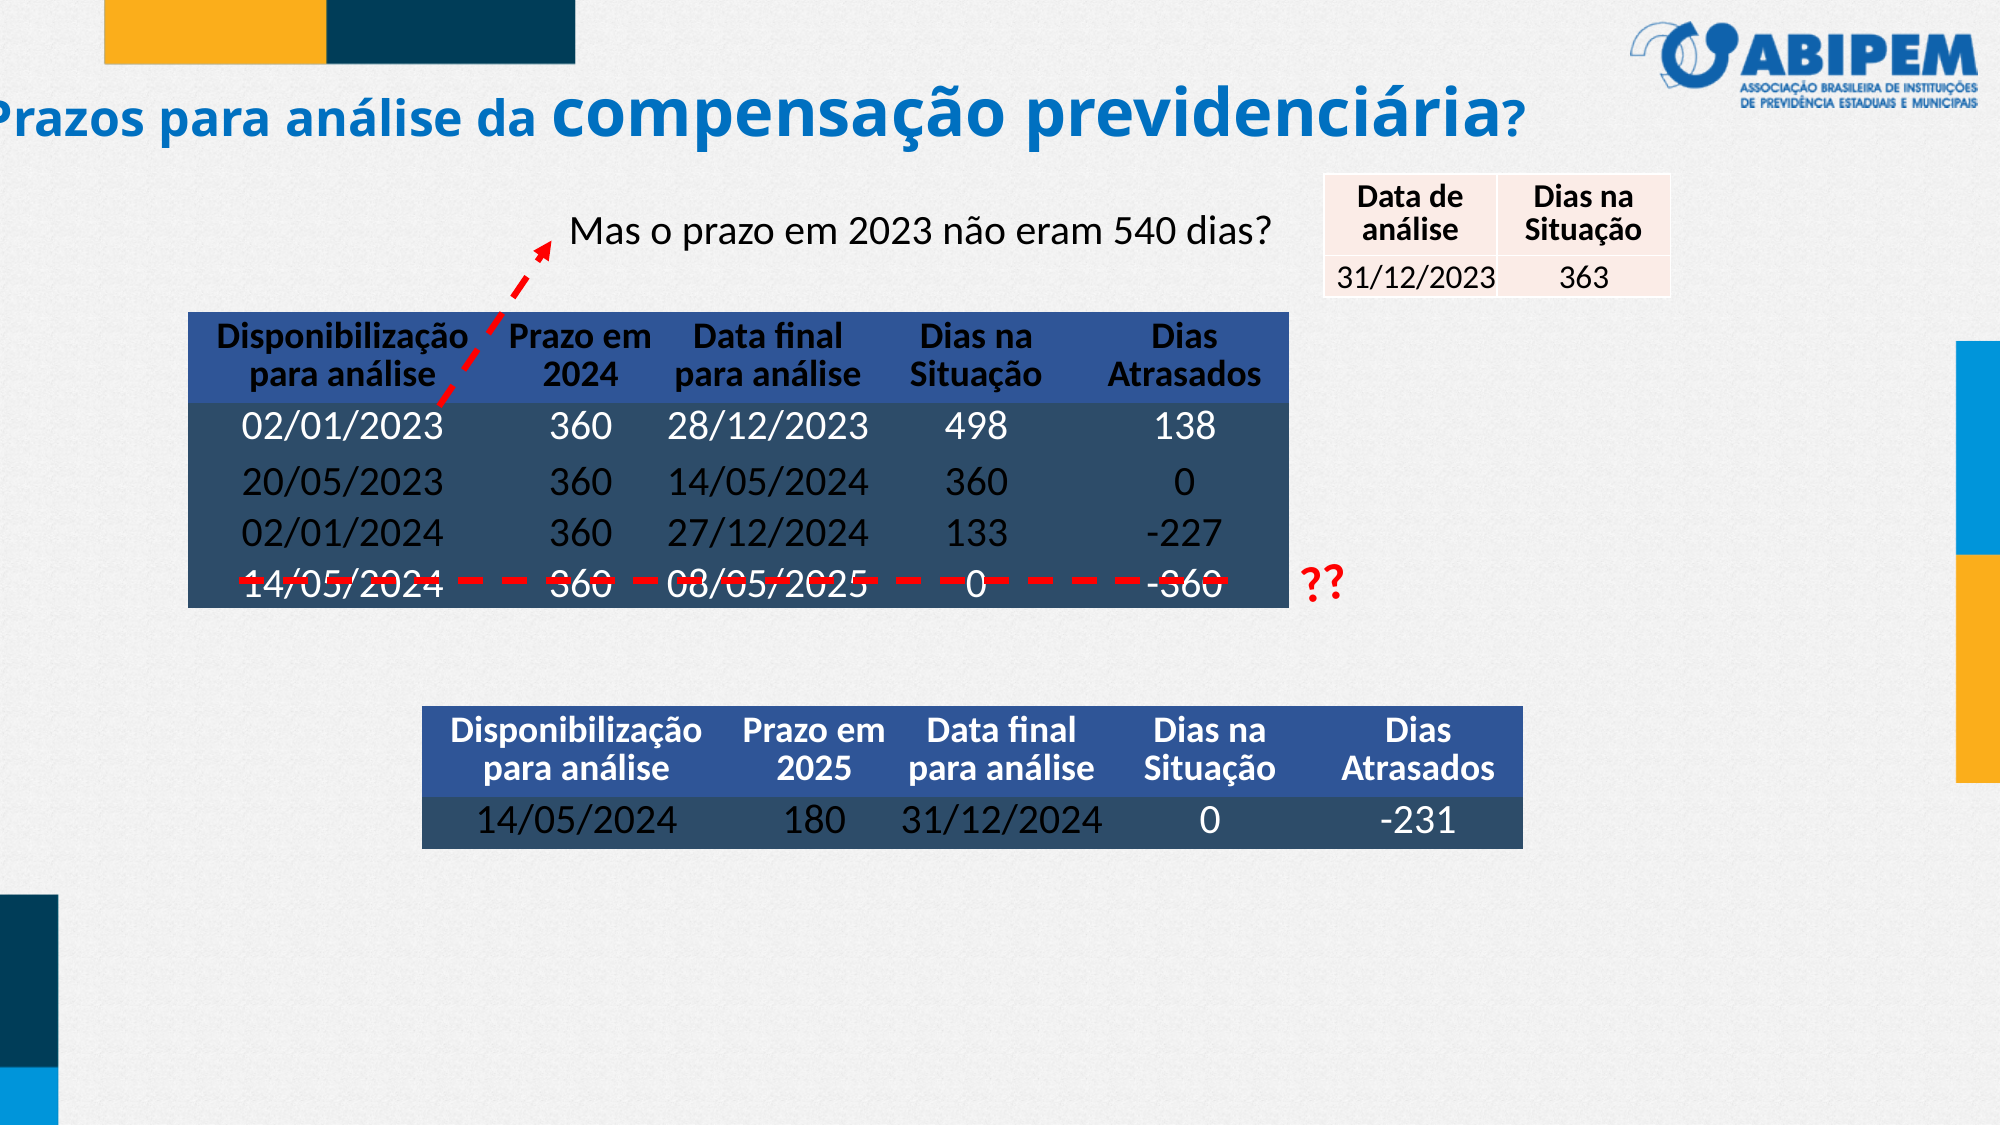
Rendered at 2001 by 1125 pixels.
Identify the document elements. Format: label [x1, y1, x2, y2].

text_box [439, 240, 552, 407]
picture [0, 0, 2000, 1125]
